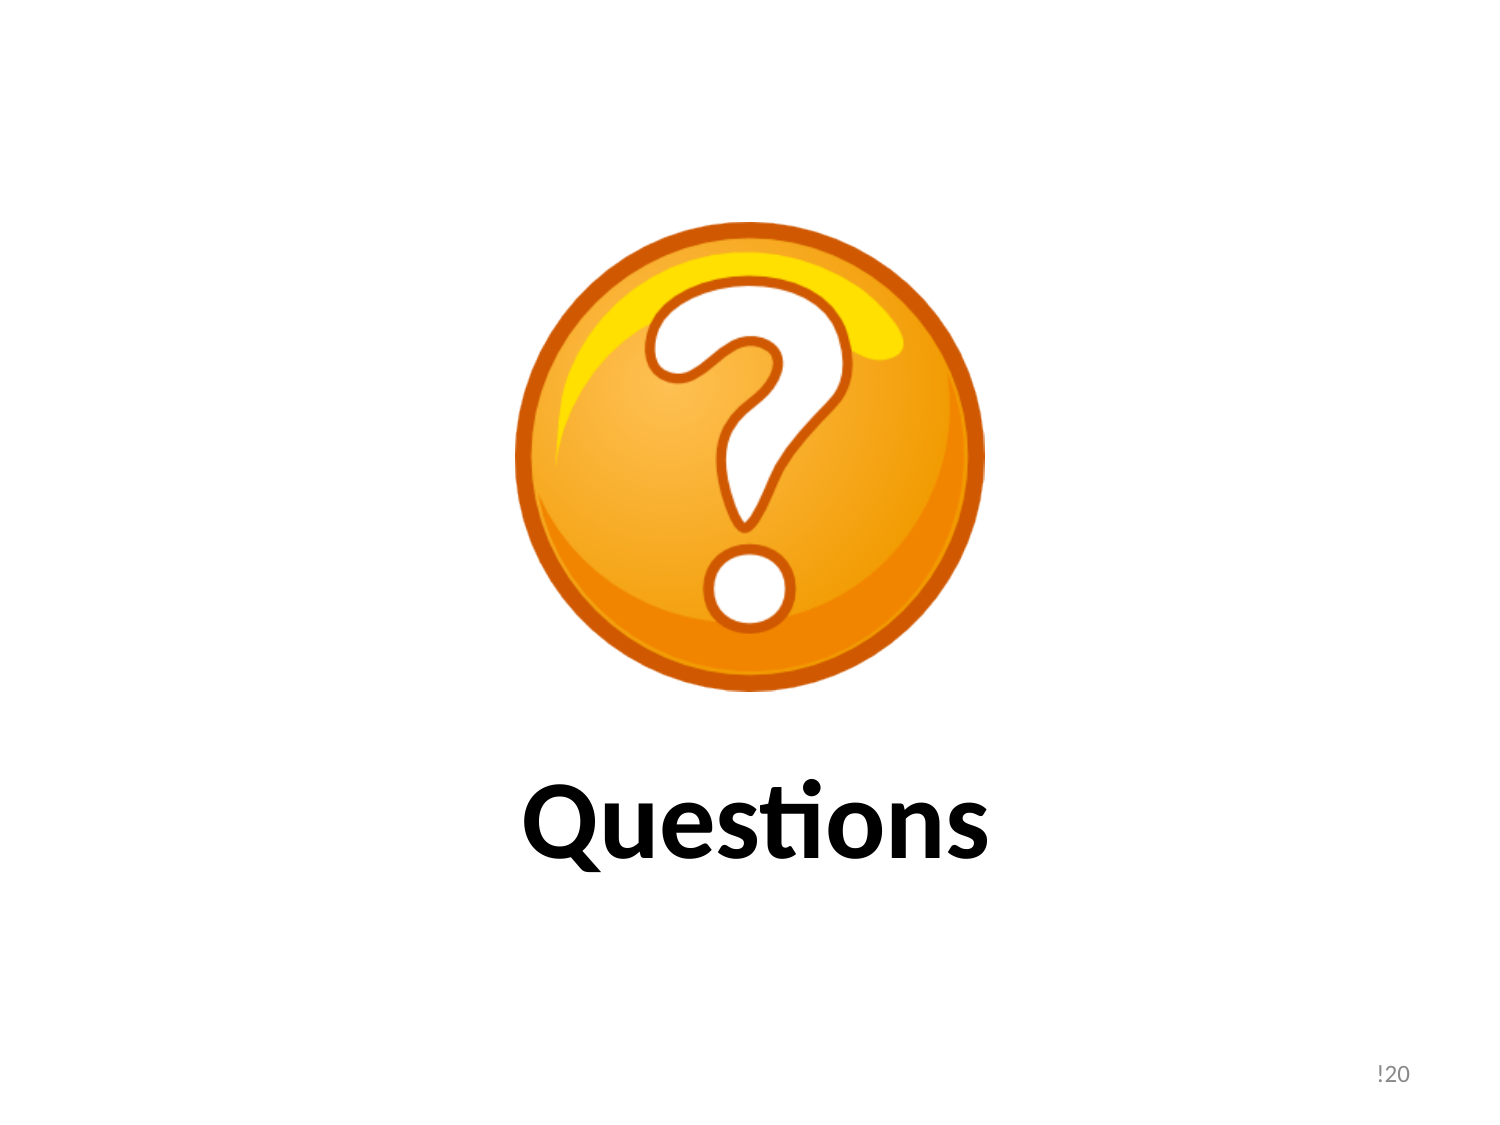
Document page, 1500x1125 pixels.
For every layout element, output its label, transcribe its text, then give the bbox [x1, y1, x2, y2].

picture [515, 222, 985, 692]
slide_number !20 [1074, 1042, 1425, 1103]
text_box Questions [507, 738, 1007, 888]
